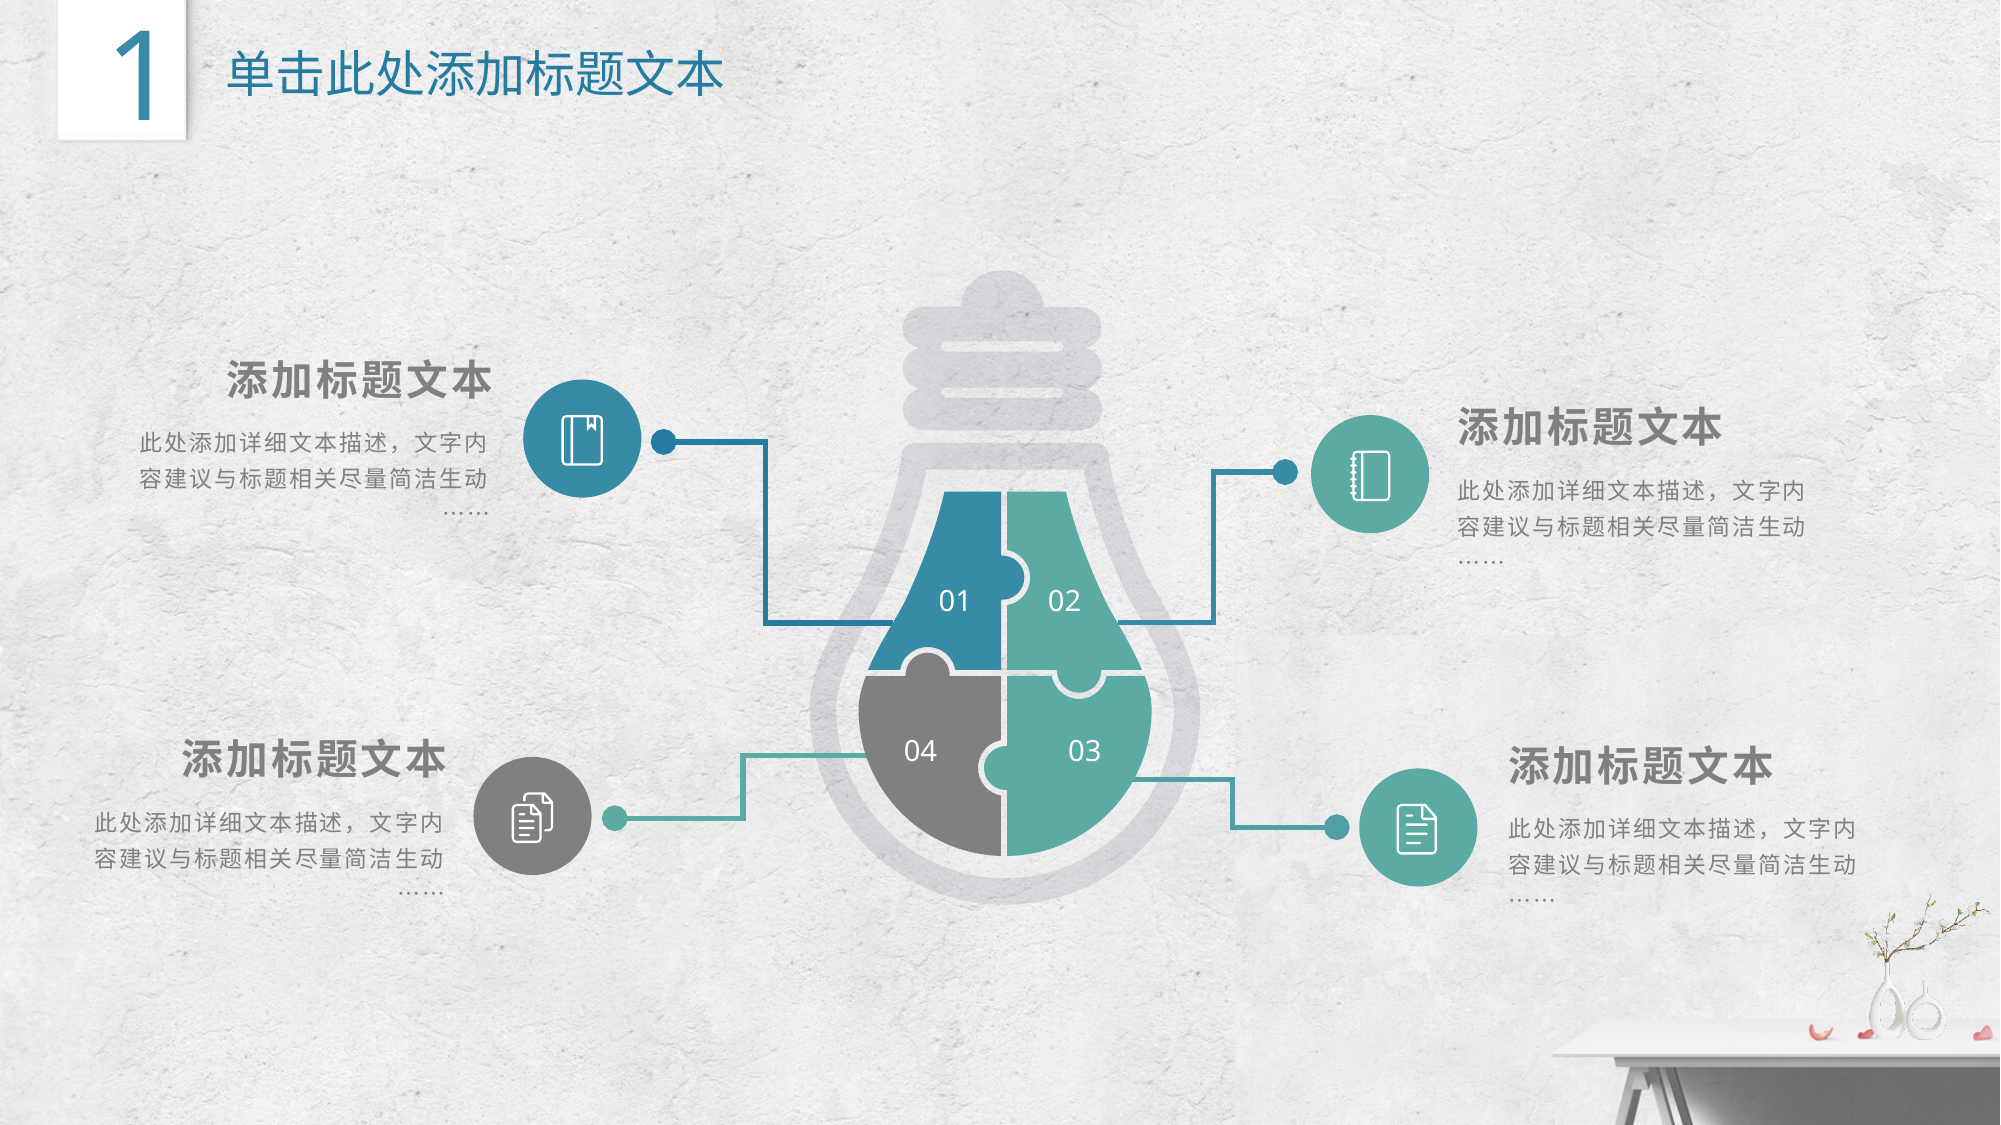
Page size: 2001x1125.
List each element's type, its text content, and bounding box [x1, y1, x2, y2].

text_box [1117, 471, 1286, 623]
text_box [663, 441, 893, 623]
picture [0, 0, 2000, 1125]
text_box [1128, 779, 1337, 828]
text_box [69, 725, 463, 917]
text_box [1493, 732, 1885, 923]
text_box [523, 379, 642, 498]
text_box 单击此处添加标题文本 [210, 35, 924, 110]
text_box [809, 270, 1201, 905]
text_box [113, 345, 508, 537]
text_box 1 [90, 0, 193, 153]
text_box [1359, 768, 1478, 887]
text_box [1311, 415, 1430, 534]
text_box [614, 755, 872, 819]
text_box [473, 756, 592, 875]
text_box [1442, 393, 1834, 585]
